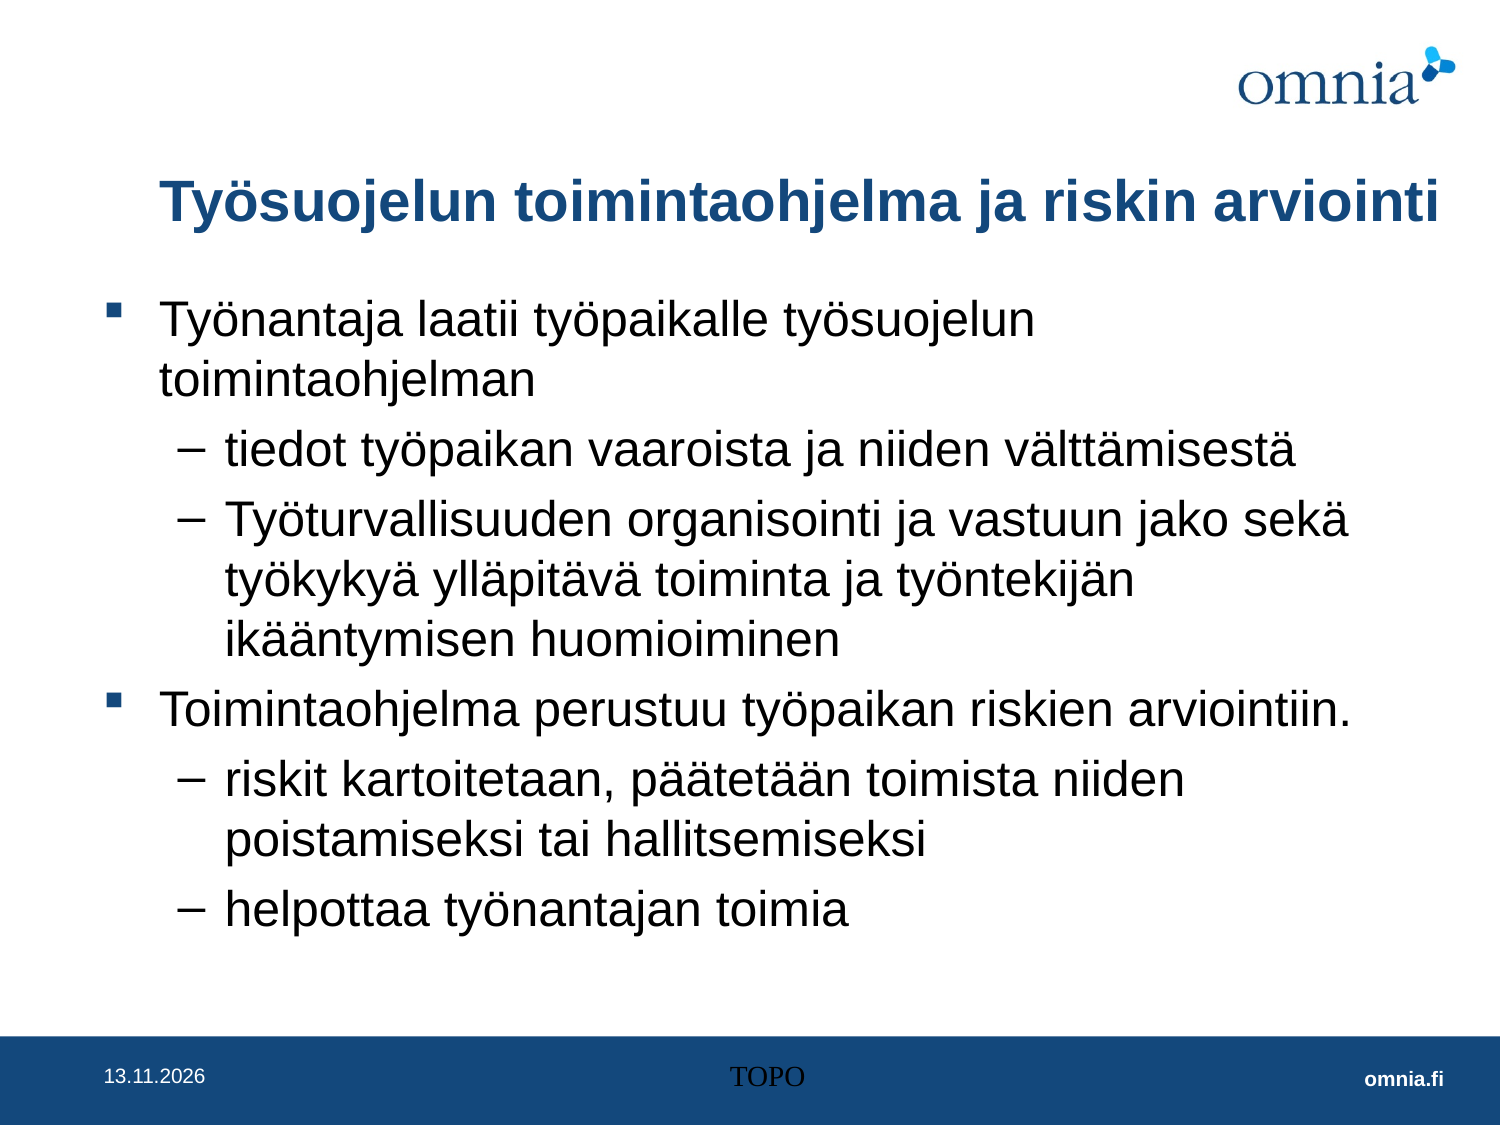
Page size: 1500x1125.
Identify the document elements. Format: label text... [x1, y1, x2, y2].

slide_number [88, 1045, 384, 1105]
footer TOPO [531, 1045, 1004, 1105]
list Työnantaja laatii työpaikalle työsuojelun toimintaohjelman tiedot työpaikan vaaroista ja niiden välttämisestä Työturvallisuuden organisointi ja vastuun jako sekä työkykyä ylläpitävä toiminta ja työntekijän ikääntymisen huomioiminen Toimintaohjelma perustuu työpaikan riskien arviointiin. riskit kartoitetaan, päätetään toimista niiden poistamiseksi tai hallitsemiseksi helpottaa työnantajan toimia [87, 278, 1426, 964]
title Työsuojelun toimintaohjelma ja riskin arviointi [144, 104, 1483, 292]
picture [1222, 30, 1471, 104]
